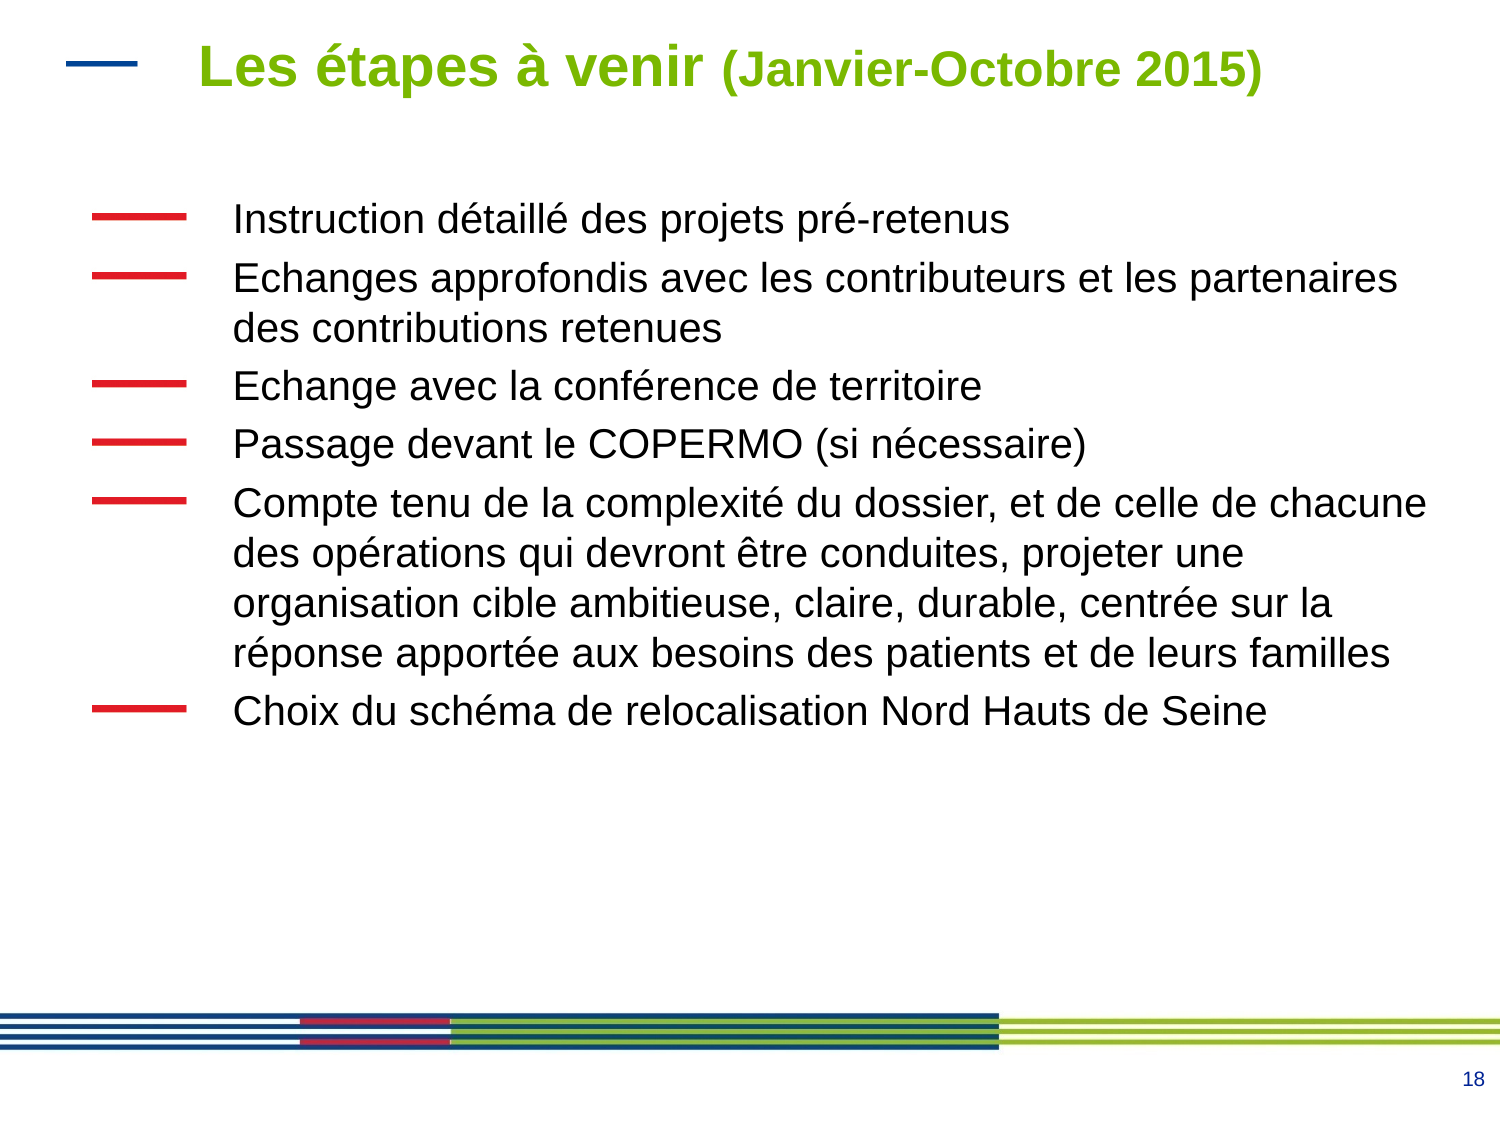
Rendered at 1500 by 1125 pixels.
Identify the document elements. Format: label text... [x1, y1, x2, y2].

picture [91, 700, 187, 717]
picture [0, 999, 1500, 1063]
picture [91, 433, 187, 451]
list Instruction détaillé des projets pré-retenus Echanges approfondis avec les contributeurs et les partenaires des contributions retenues Echange avec la conférence de territoire Passage devant le COPERMO (si nécessaire) Compte tenu de la complexité du dossier, et de celle de chacune des opérations qui devront être conduites, projeter une organisation cible ambitieuse, claire, durable, centrée sur la réponse apportée aux besoins des patients et de leurs familles Choix du schéma de relocalisation Nord Hauts de Seine [76, 184, 1447, 1000]
picture [91, 267, 187, 284]
picture [91, 375, 187, 392]
picture [65, 57, 138, 70]
picture [91, 208, 187, 225]
title Les étapes à venir (Janvier-Octobre 2015) [50, 36, 1412, 161]
picture [91, 492, 187, 509]
